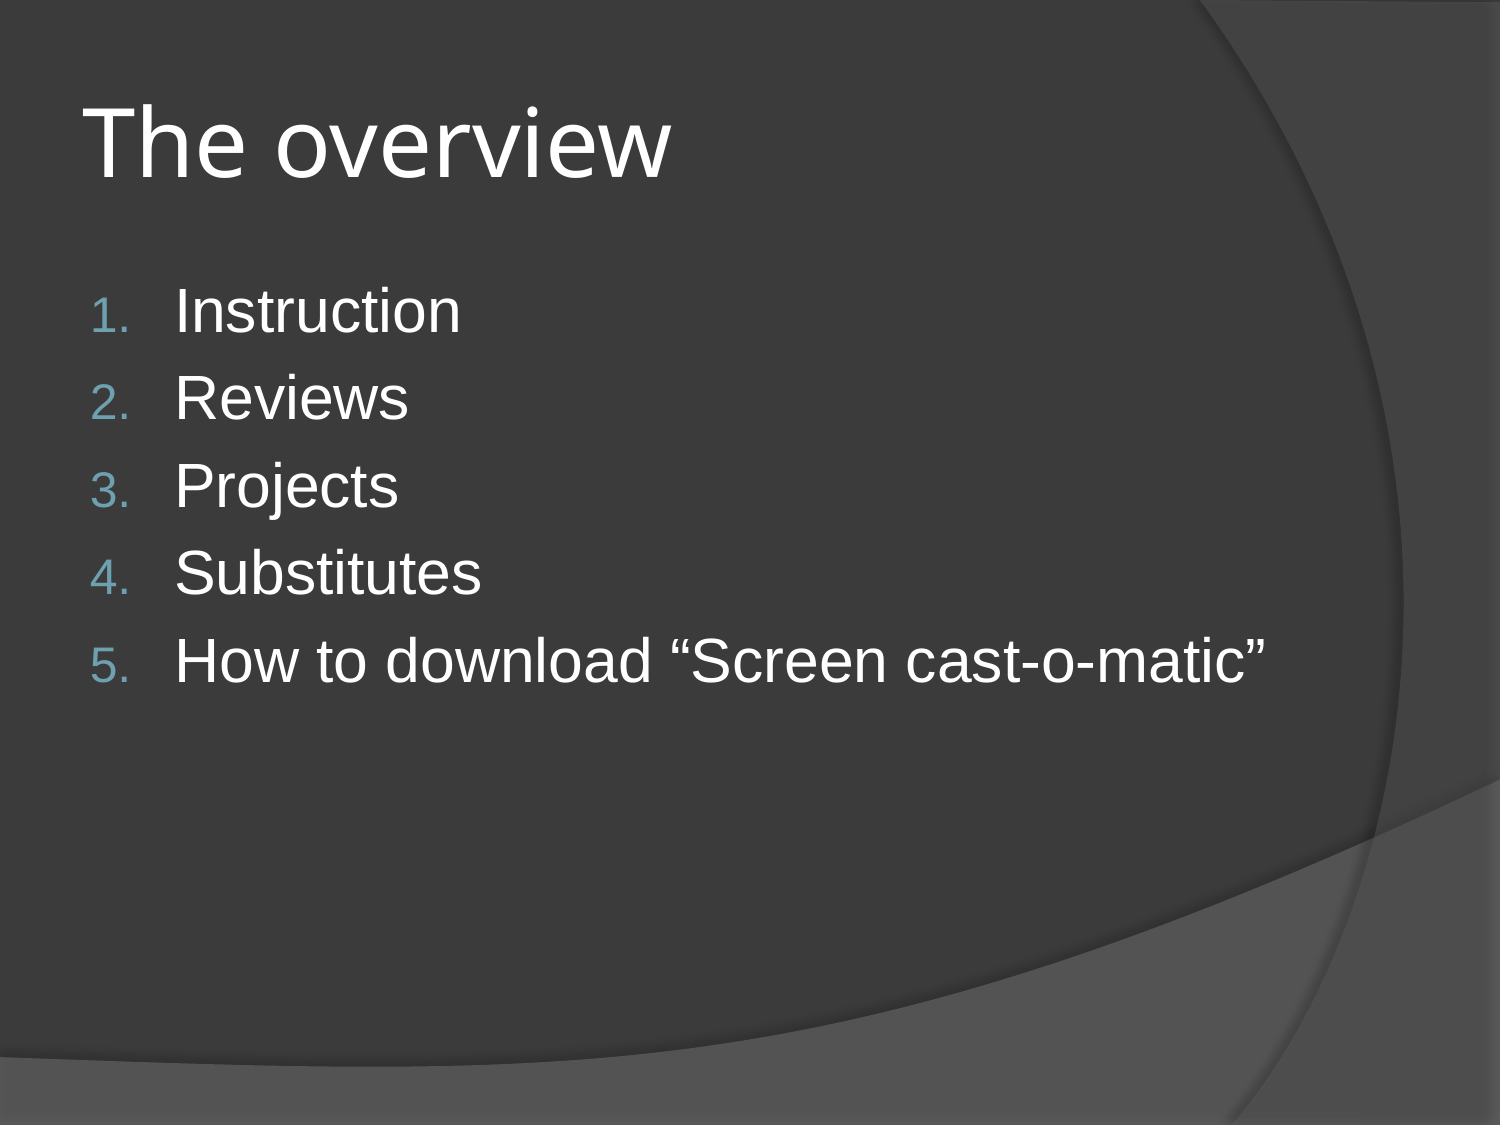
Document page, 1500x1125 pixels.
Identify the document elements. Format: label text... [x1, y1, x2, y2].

list Instruction Reviews Projects Substitutes How to download “Screen cast-o-matic” [75, 262, 1300, 1005]
title The overview [75, 45, 1300, 233]
